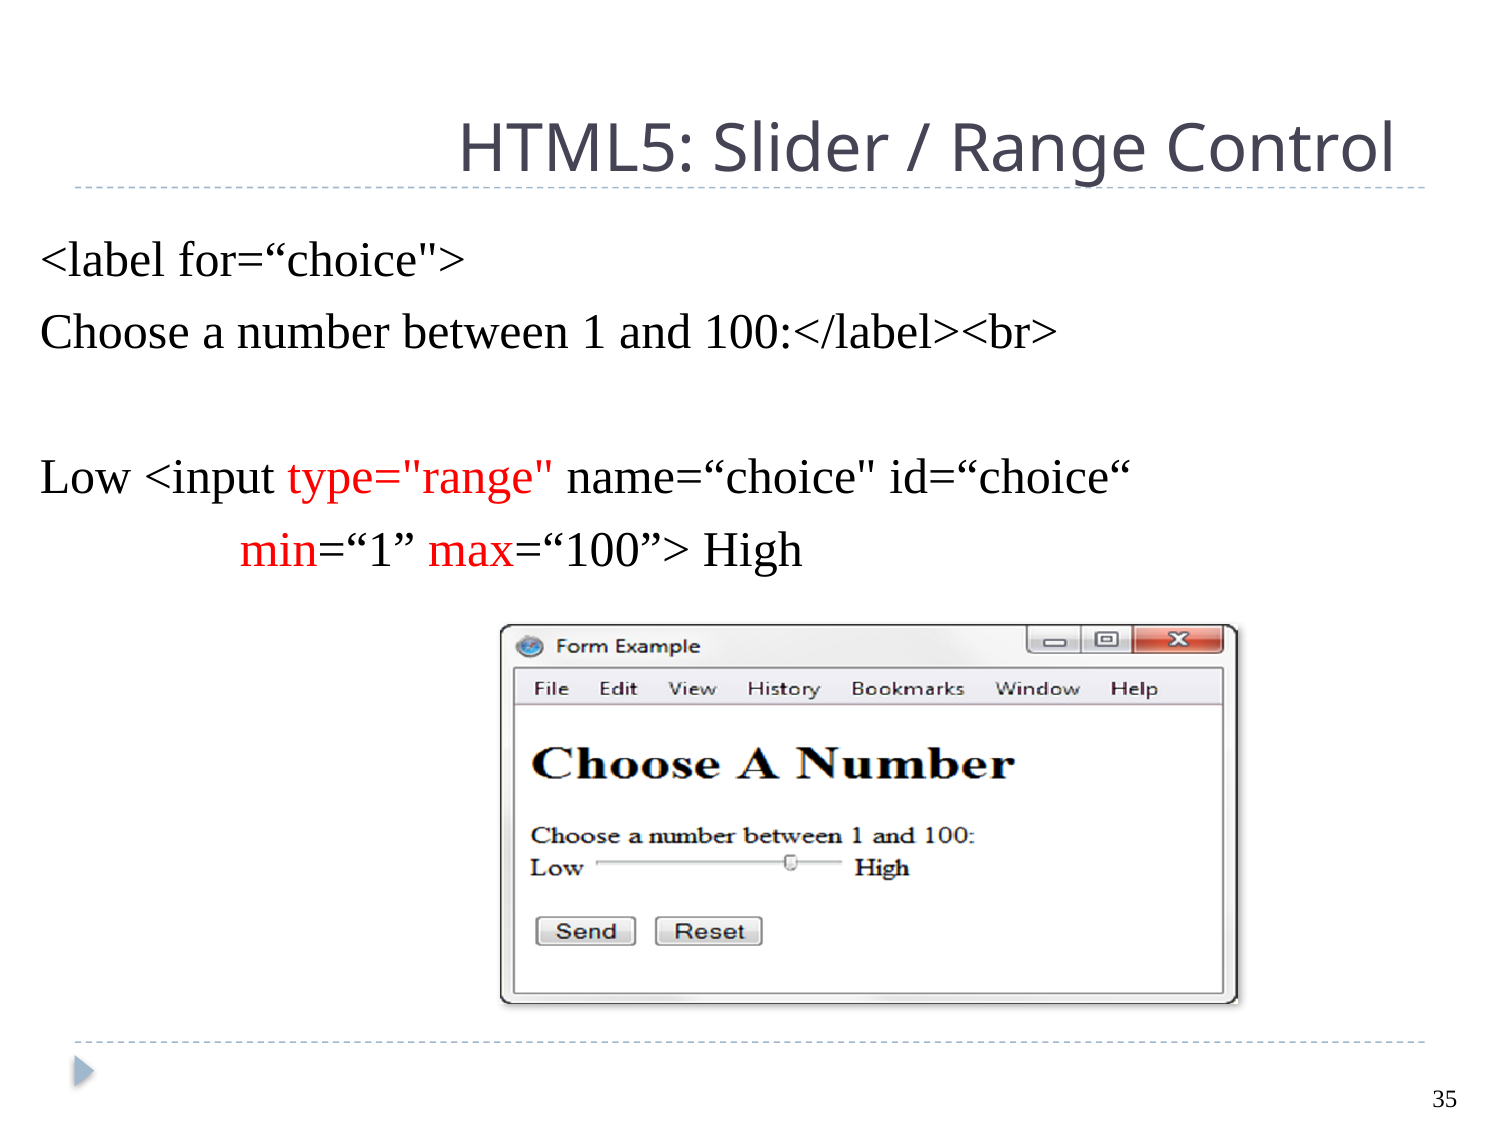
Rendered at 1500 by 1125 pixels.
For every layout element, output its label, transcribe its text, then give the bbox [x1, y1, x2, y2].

title HTML5: Slider / Range Control [137, 4, 1413, 193]
list <label for=“choice"> Choose a number between 1 and 100:</label><br> Low <input type="range" name=“choice" id=“choice“ min=“1” max=“100”> High [24, 218, 1488, 857]
slide_number 35 [1417, 1075, 1500, 1125]
picture [499, 624, 1238, 1004]
